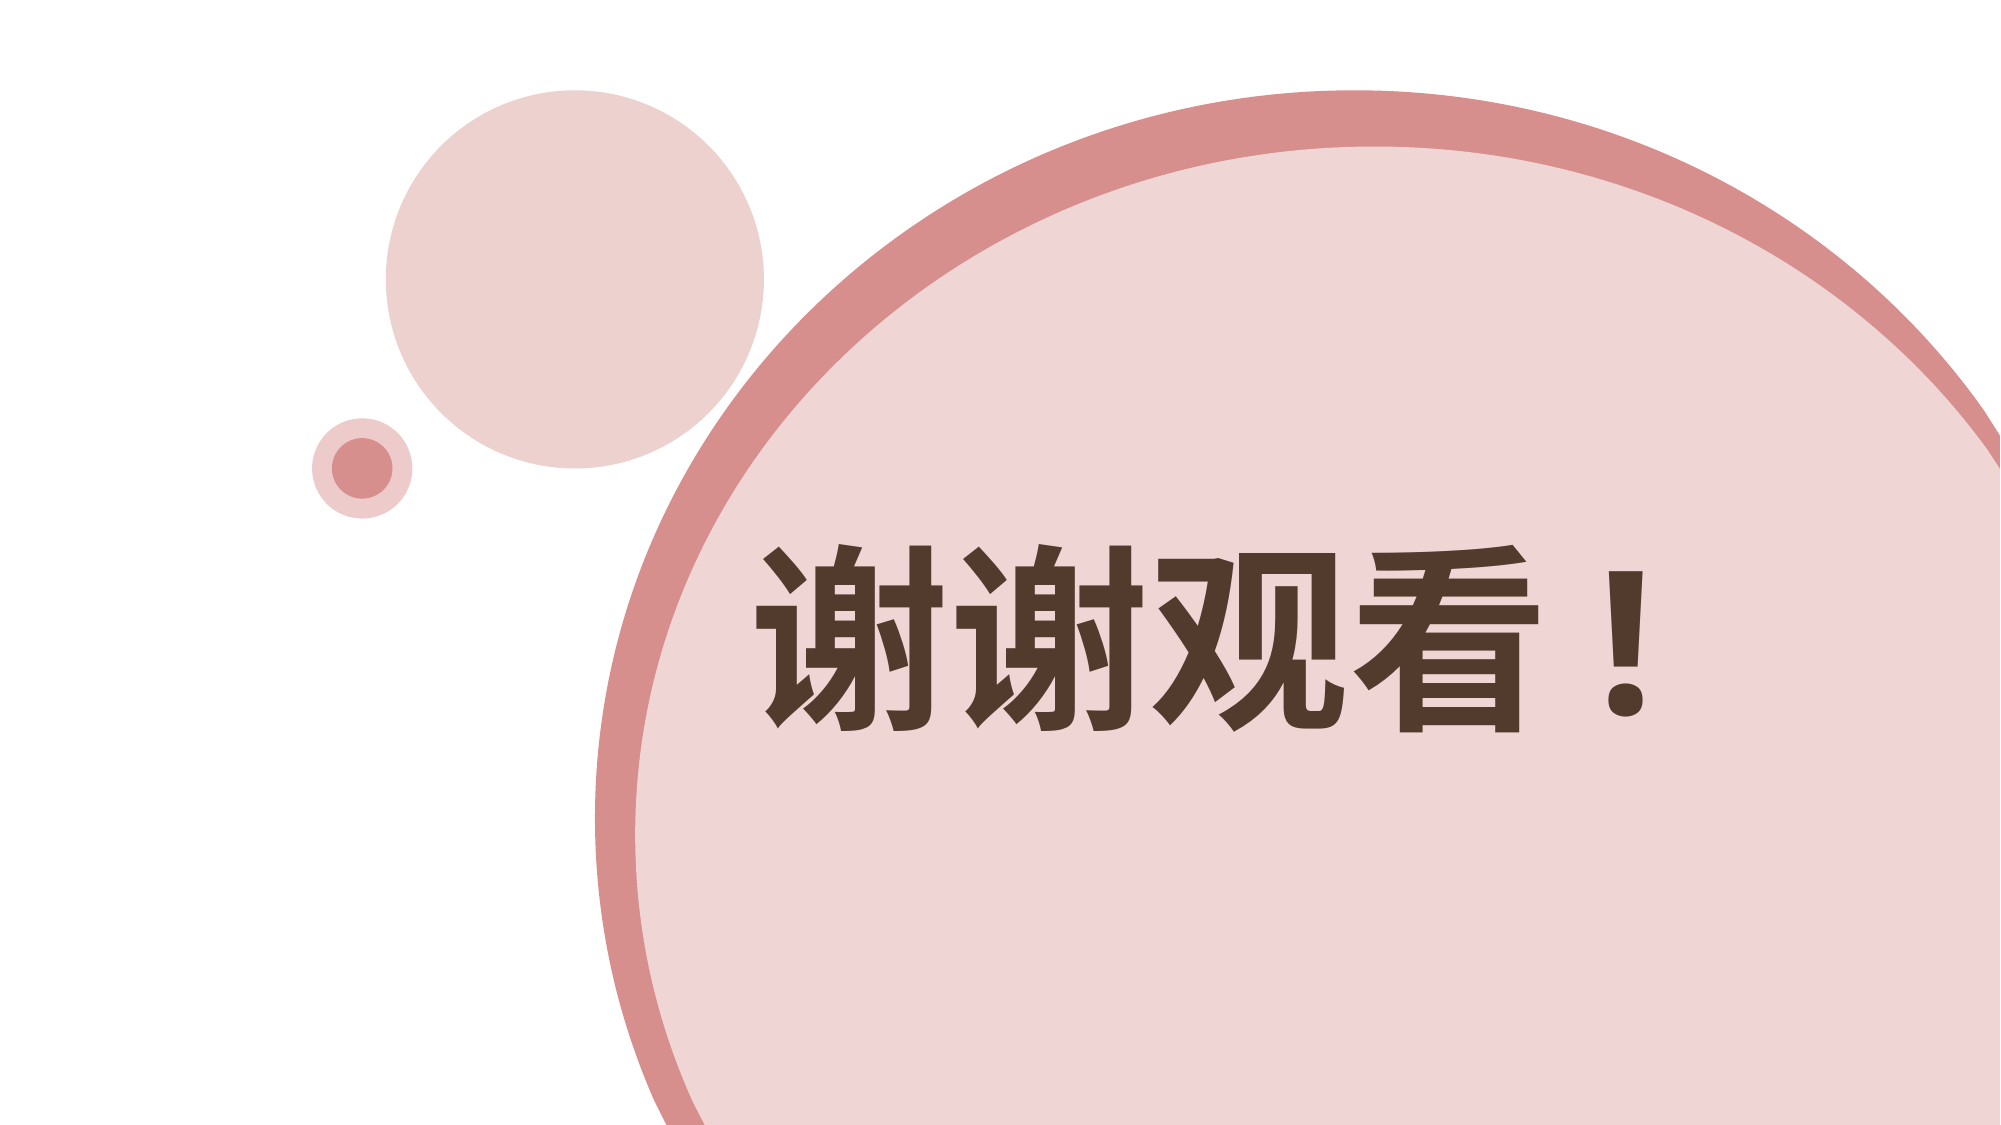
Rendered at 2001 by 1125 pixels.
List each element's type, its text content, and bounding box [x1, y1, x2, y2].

text_box [384, 89, 765, 470]
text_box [312, 418, 413, 519]
text_box 谢谢观看! [691, 524, 1712, 745]
text_box [594, 90, 2000, 1125]
text_box [634, 145, 2000, 1125]
